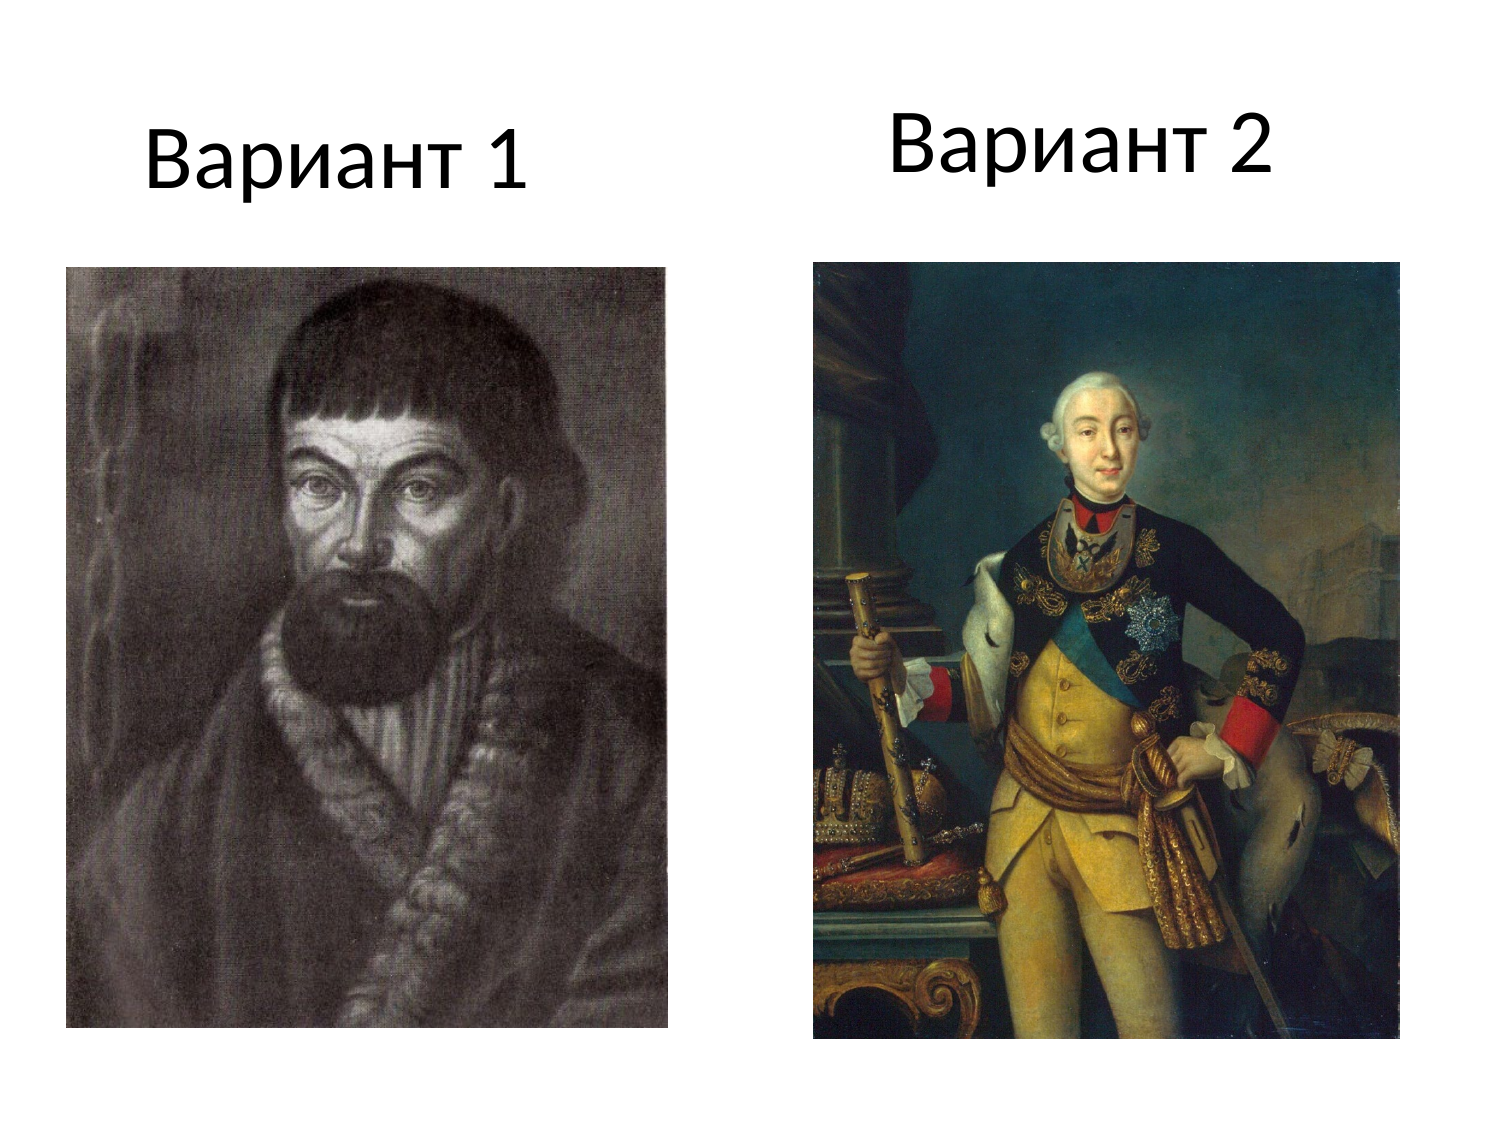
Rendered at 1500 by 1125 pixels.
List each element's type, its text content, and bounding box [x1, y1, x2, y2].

text_box Вариант 1 [99, 70, 575, 234]
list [813, 262, 1400, 1039]
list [66, 266, 668, 1028]
title Вариант 2 [844, 54, 1319, 218]
